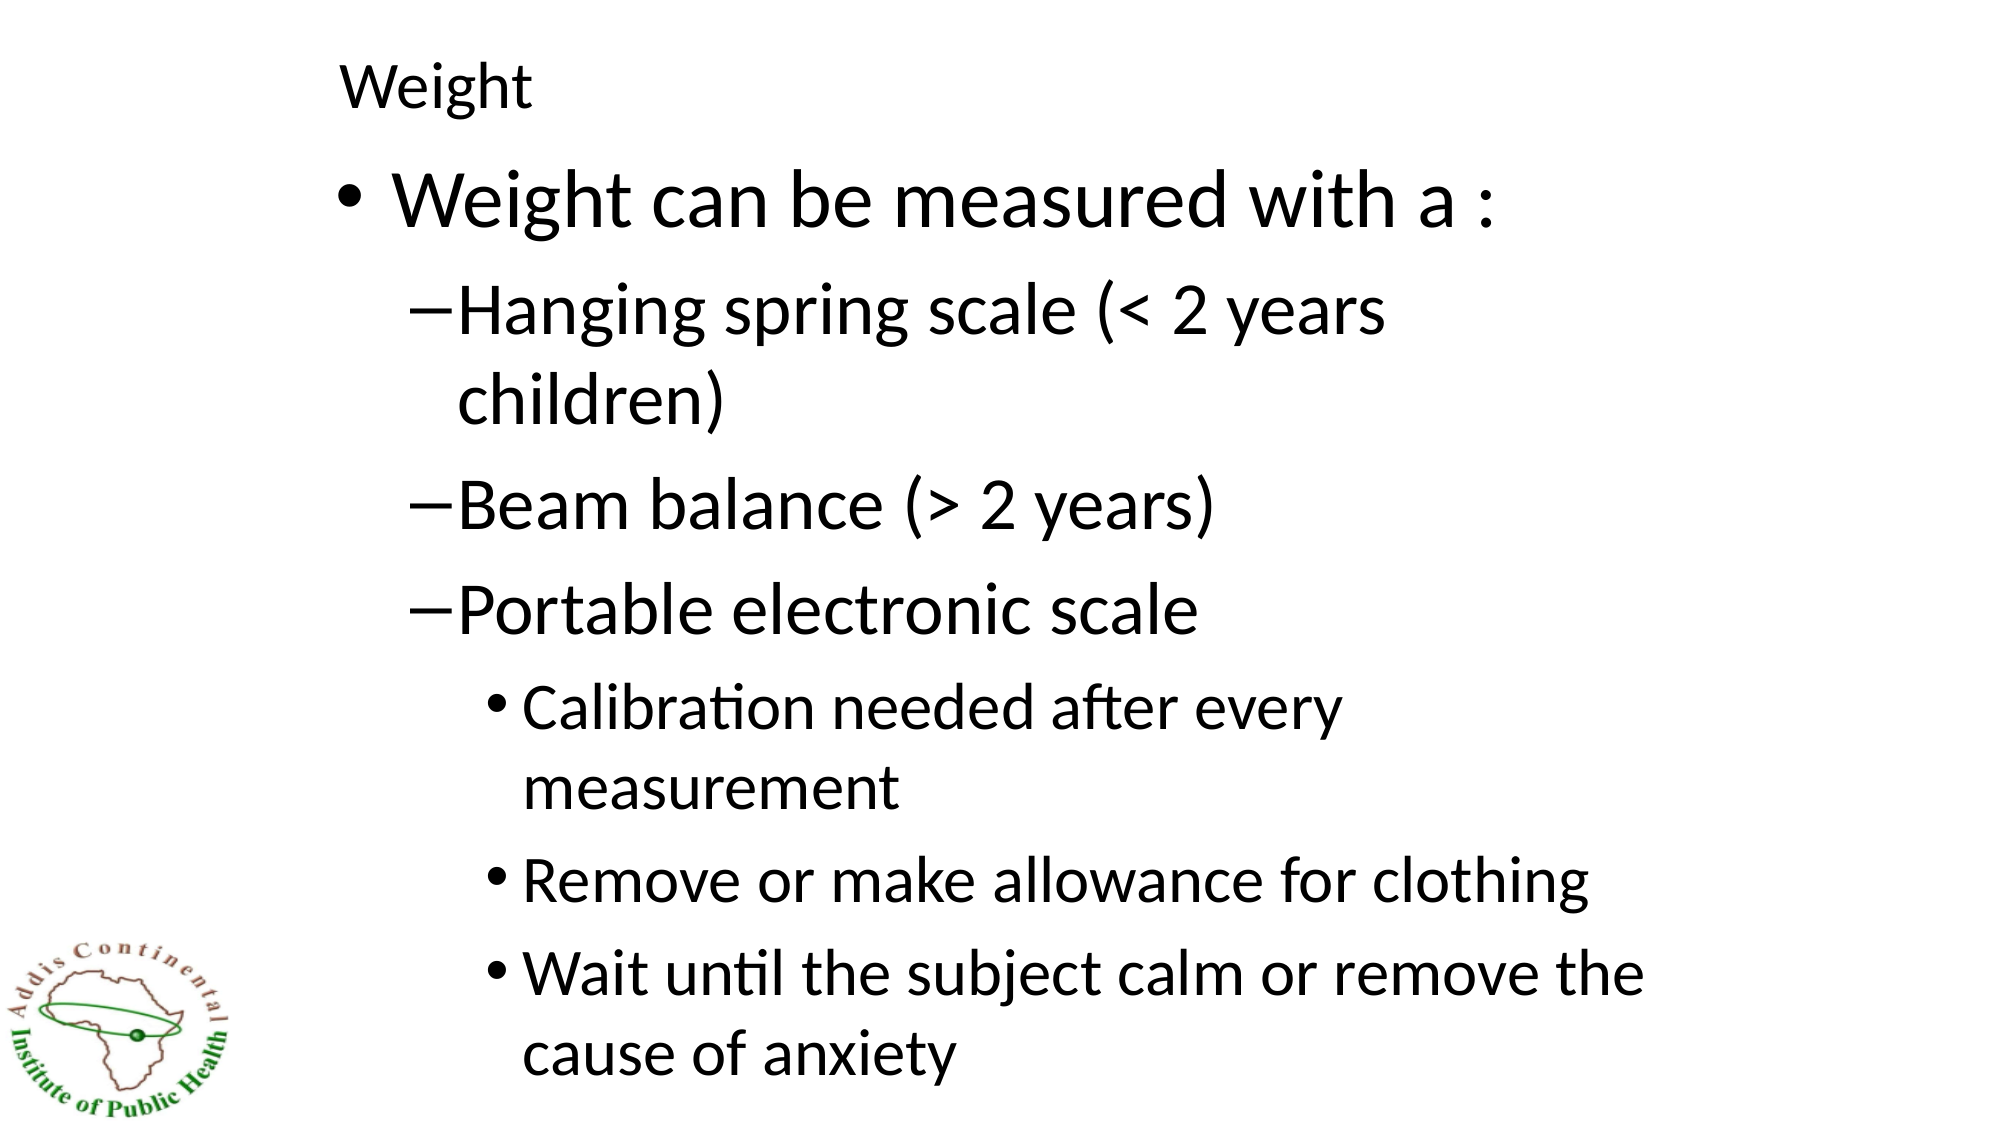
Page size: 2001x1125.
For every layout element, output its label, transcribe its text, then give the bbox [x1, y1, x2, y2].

picture [0, 940, 236, 1125]
title Weight [324, 0, 1675, 164]
list Weight can be measured with a : Hanging spring scale (< 2 years children) Beam balance (> 2 years) Portable electronic scale Calibration needed after every measurement Remove or make allowance for clothing Wait until the subject calm or remove the cause of anxiety [320, 136, 1671, 1125]
